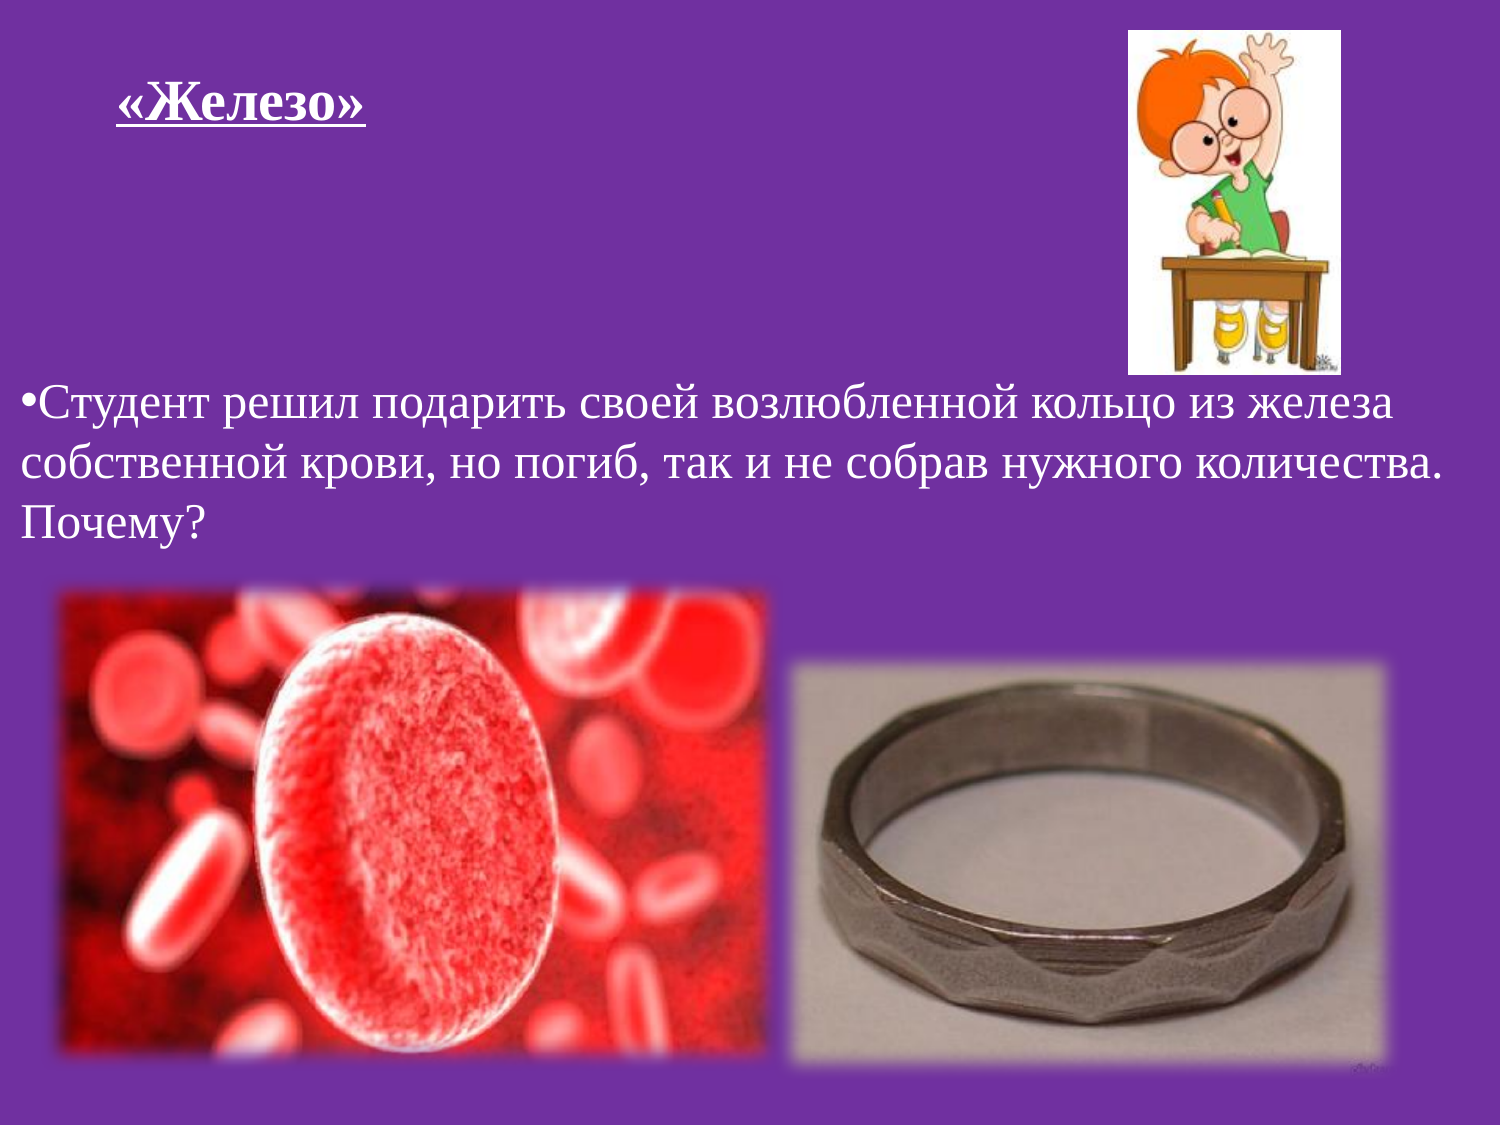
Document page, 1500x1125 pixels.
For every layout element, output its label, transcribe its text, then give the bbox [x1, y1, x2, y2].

text_box «Железо» [101, 54, 382, 140]
text_box Студент решил подарить своей возлюбленной кольцо из железа собственной крови, но погиб, так и не собрав нужного количества. Почему? [5, 361, 1472, 557]
picture [1127, 30, 1341, 376]
picture [40, 574, 1403, 1081]
